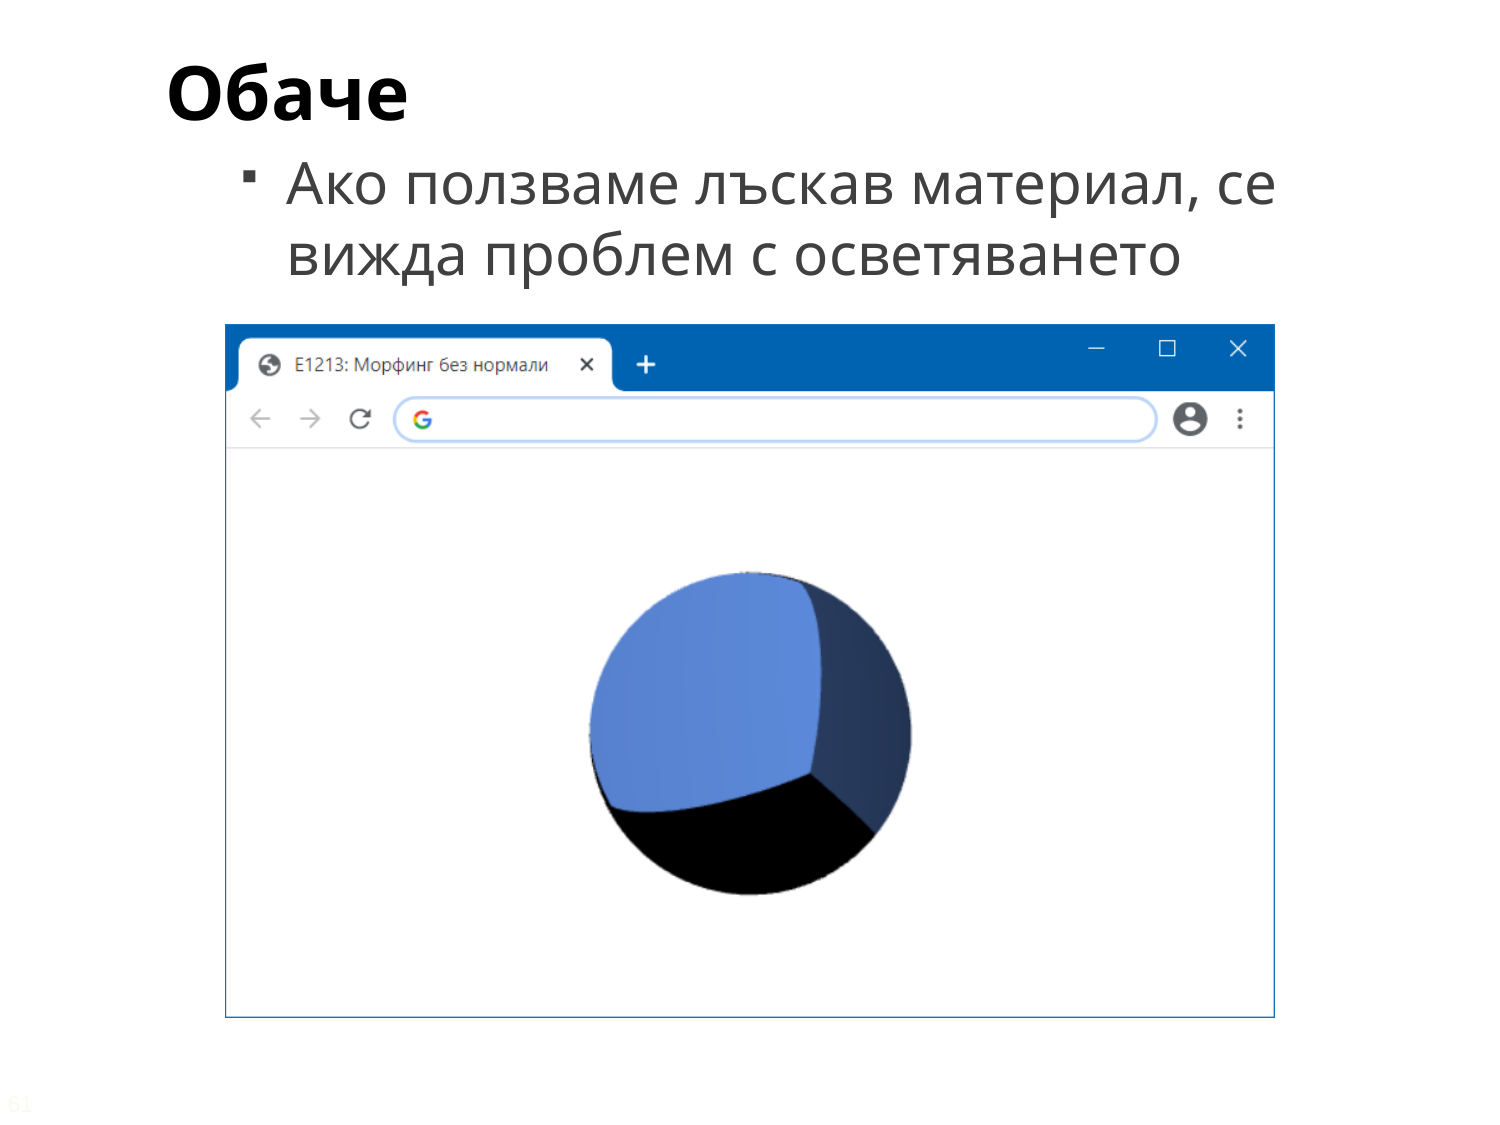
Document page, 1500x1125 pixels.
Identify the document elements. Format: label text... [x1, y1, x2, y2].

picture [224, 324, 1276, 1019]
list Обаче Ако ползваме лъскав материал, се вижда проблем с осветяването [150, 37, 1488, 1113]
